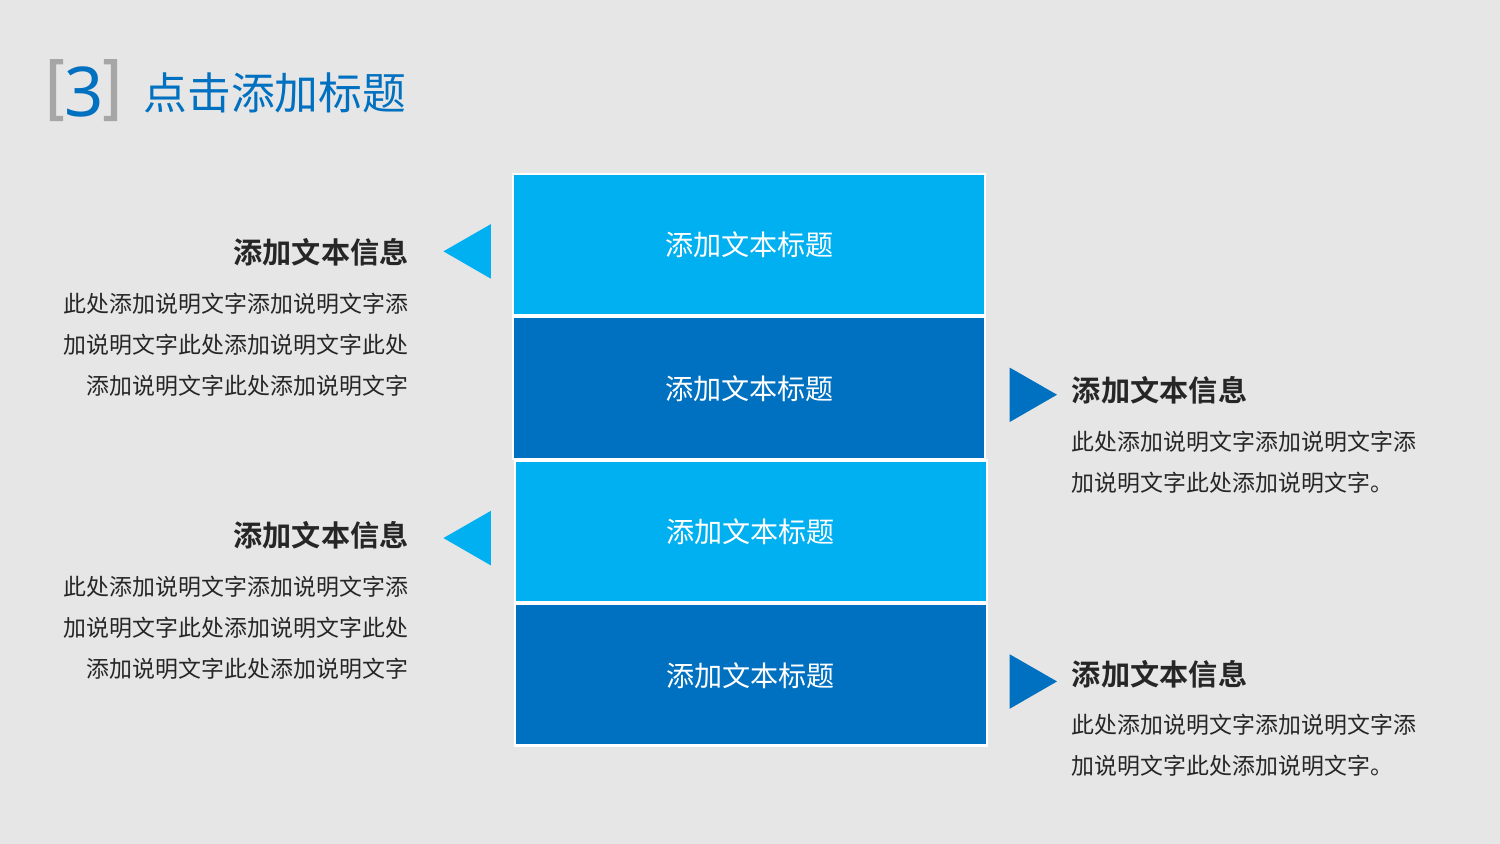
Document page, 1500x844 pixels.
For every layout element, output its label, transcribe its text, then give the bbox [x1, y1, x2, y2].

text_box 点击添加标题 [128, 58, 421, 126]
text_box 添加文本标题 [512, 173, 986, 316]
text_box 添加文本信息 此处添加说明文字添加说明文字添加说明文字此处添加说明文字此处添加说明文字此处添加说明文字 [29, 226, 424, 406]
text_box 添加文本信息 此处添加说明文字添加说明文字添加说明文字此处添加说明文字。 [1057, 365, 1452, 545]
text_box [441, 509, 492, 568]
text_box 添加文本信息 此处添加说明文字添加说明文字添加说明文字此处添加说明文字。 [1057, 648, 1452, 828]
text_box [49, 59, 64, 122]
text_box 添加文本标题 [512, 316, 986, 460]
text_box 添加文本信息 此处添加说明文字添加说明文字添加说明文字此处添加说明文字此处添加说明文字此处添加说明文字 [29, 510, 424, 690]
text_box [1008, 365, 1057, 424]
text_box 添加文本标题 [514, 603, 988, 747]
text_box [441, 222, 492, 281]
text_box [103, 59, 118, 122]
text_box [1008, 652, 1057, 711]
text_box 添加文本标题 [514, 459, 988, 603]
text_box 3 [49, 42, 119, 138]
